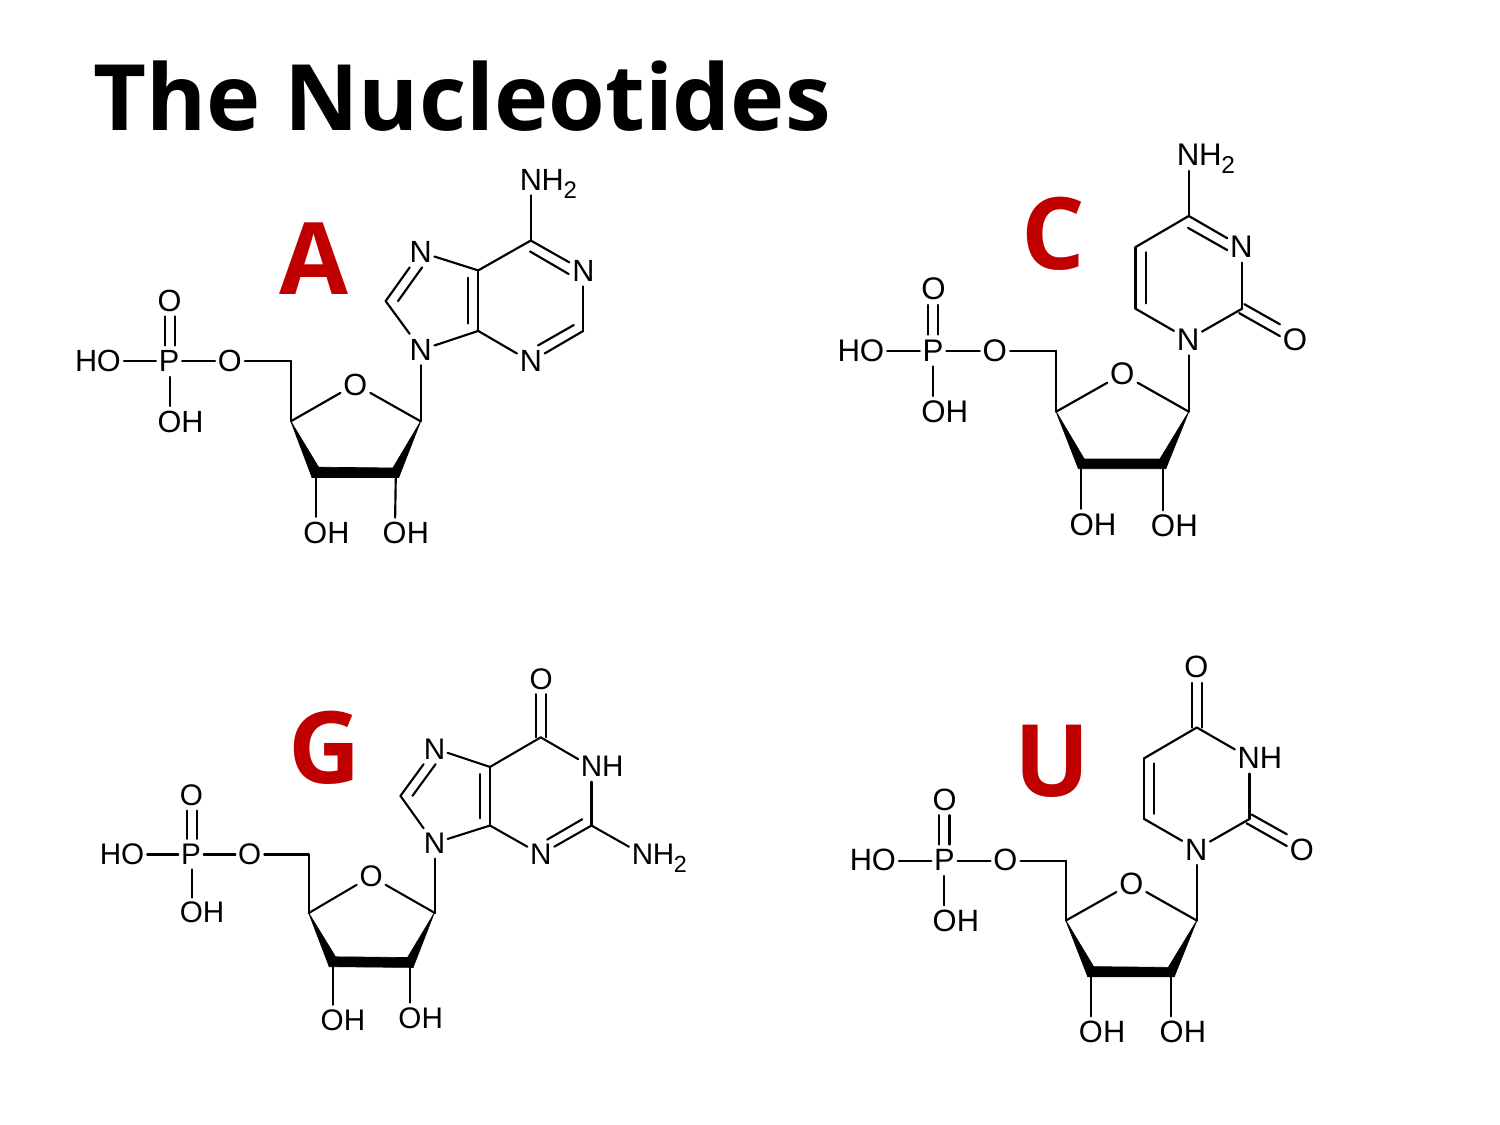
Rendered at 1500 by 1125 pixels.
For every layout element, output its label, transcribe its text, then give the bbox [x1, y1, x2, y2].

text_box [99, 662, 688, 1038]
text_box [849, 649, 1320, 1051]
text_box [837, 137, 1313, 545]
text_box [74, 162, 601, 552]
title The Nucleotides [0, 0, 926, 188]
